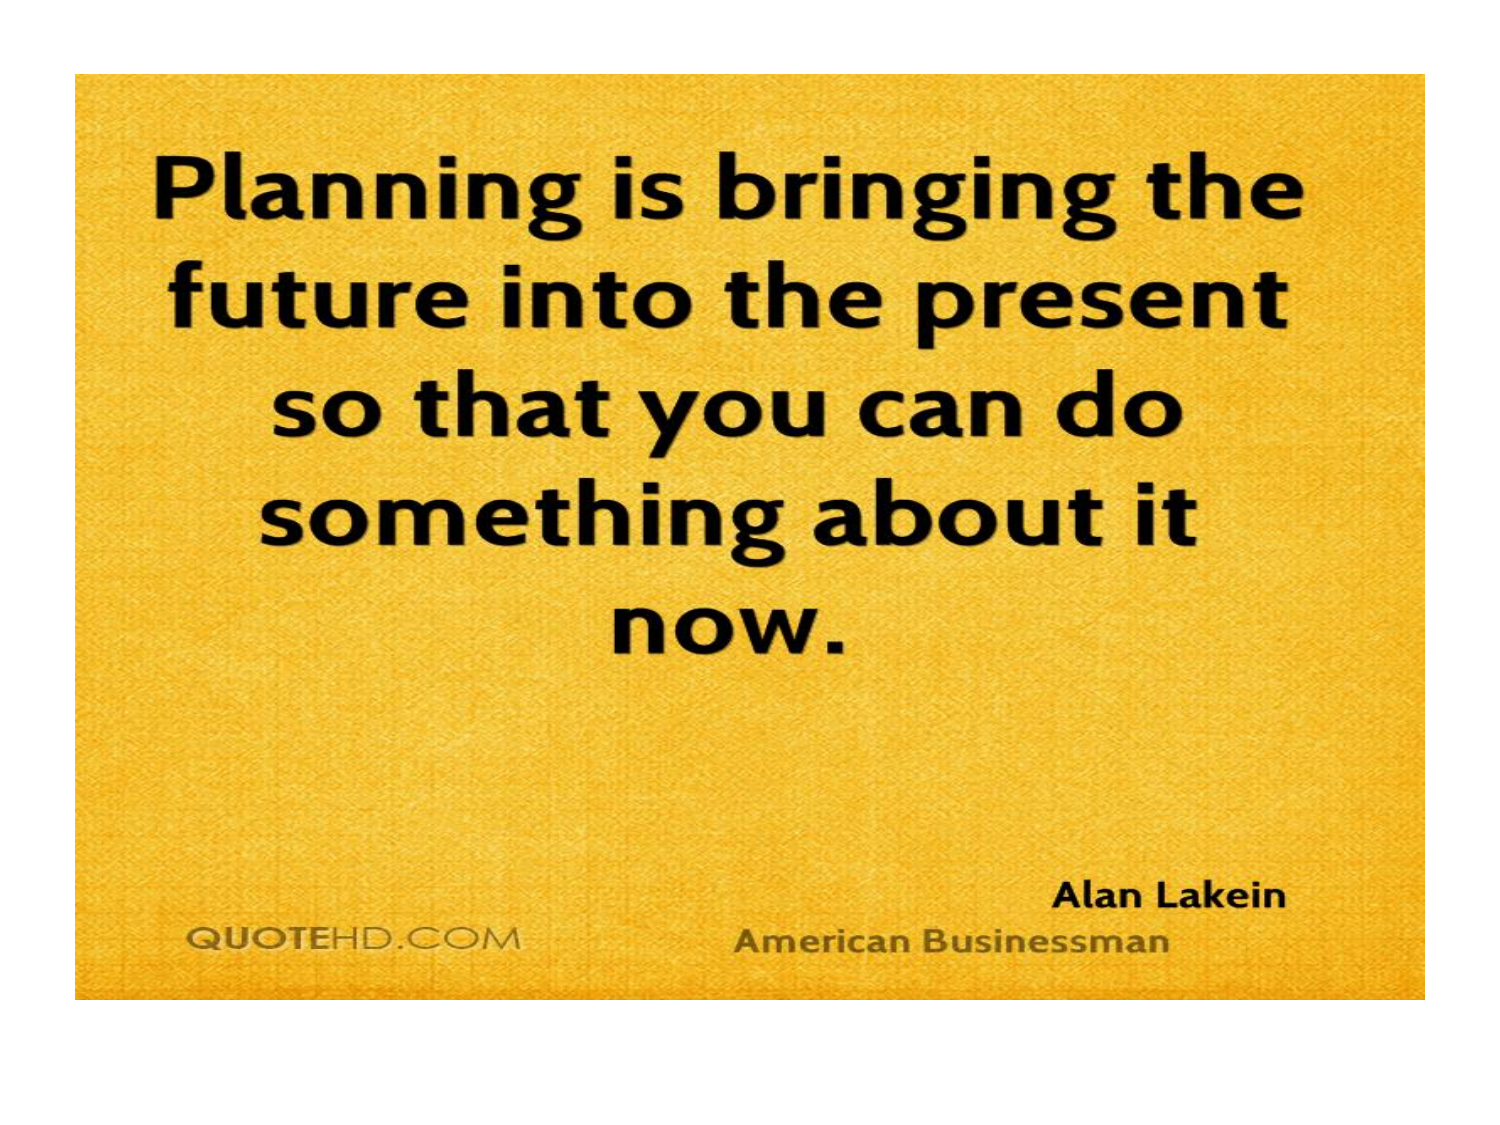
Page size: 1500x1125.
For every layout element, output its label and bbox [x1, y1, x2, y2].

picture [74, 74, 1426, 1001]
